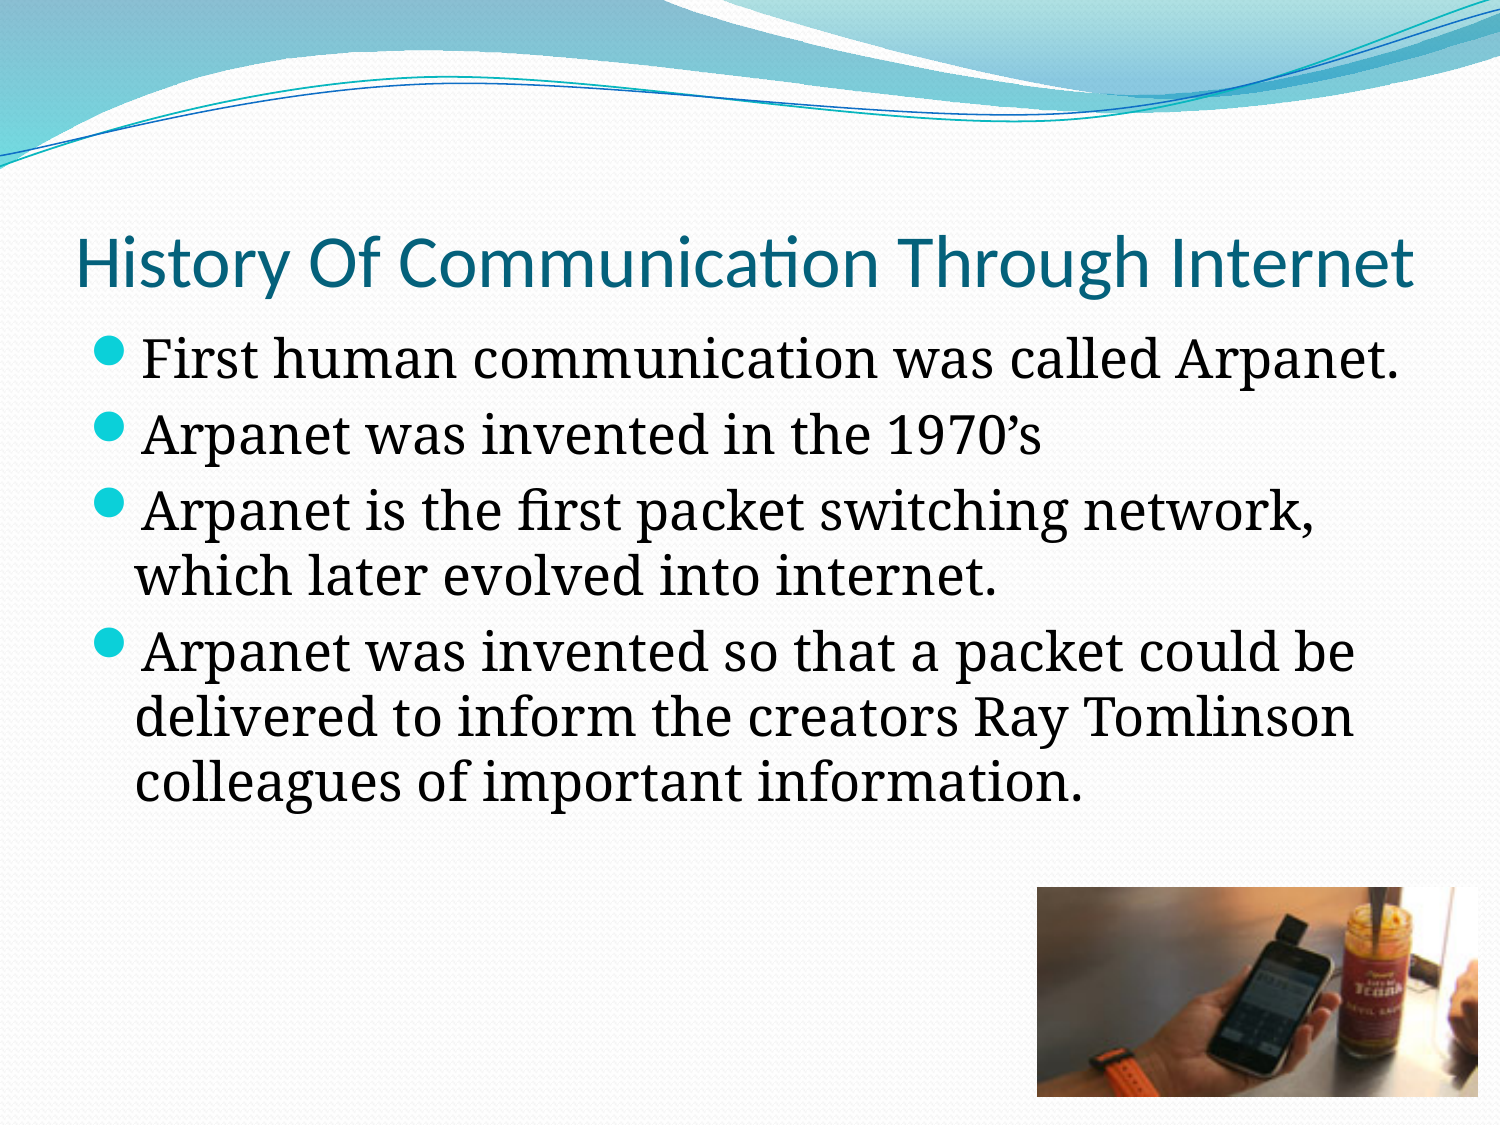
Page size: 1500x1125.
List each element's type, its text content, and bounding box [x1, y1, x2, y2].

list First human communication was called Arpanet. Arpanet was invented in the 1970’s Arpanet is the first packet switching network, which later evolved into internet. Arpanet was invented so that a packet could be delivered to inform the creators Ray Tomlinson colleagues of important information. [75, 317, 1425, 1038]
picture [1037, 887, 1478, 1098]
title History Of Communication Through Internet [75, 115, 1425, 303]
